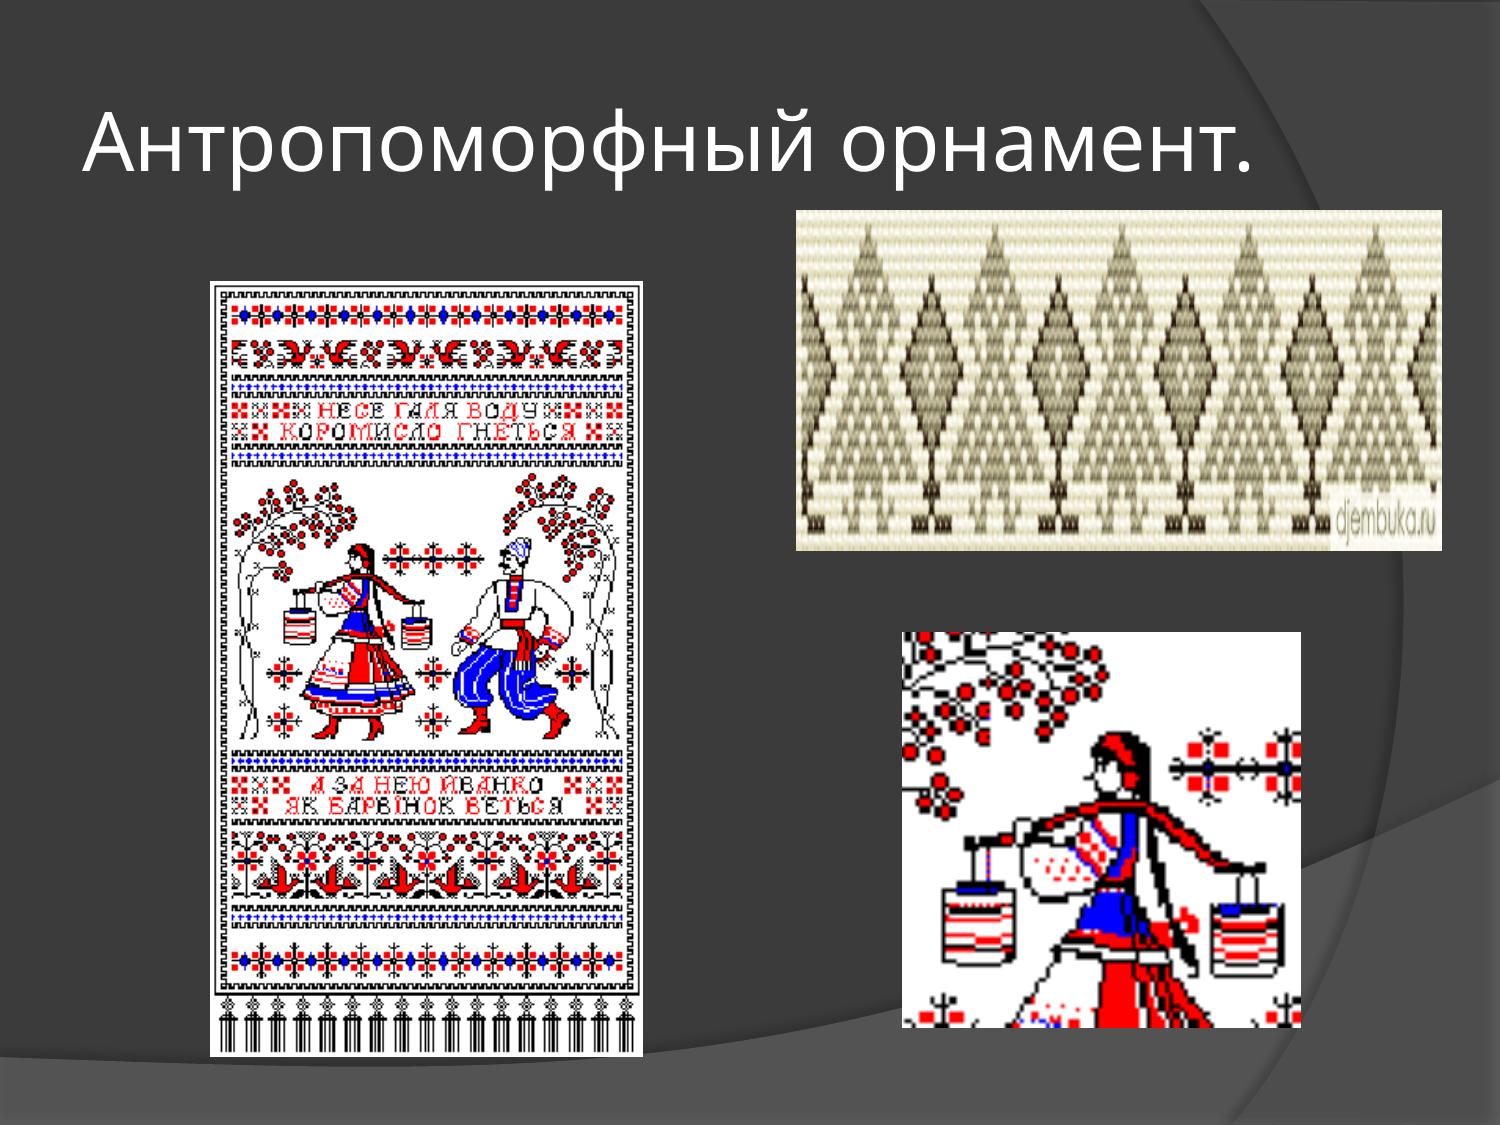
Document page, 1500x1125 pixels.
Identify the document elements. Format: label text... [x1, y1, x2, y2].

title Антропоморфный орнамент. [75, 45, 1300, 233]
picture [210, 280, 643, 1057]
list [796, 210, 1442, 552]
picture [902, 632, 1302, 1028]
